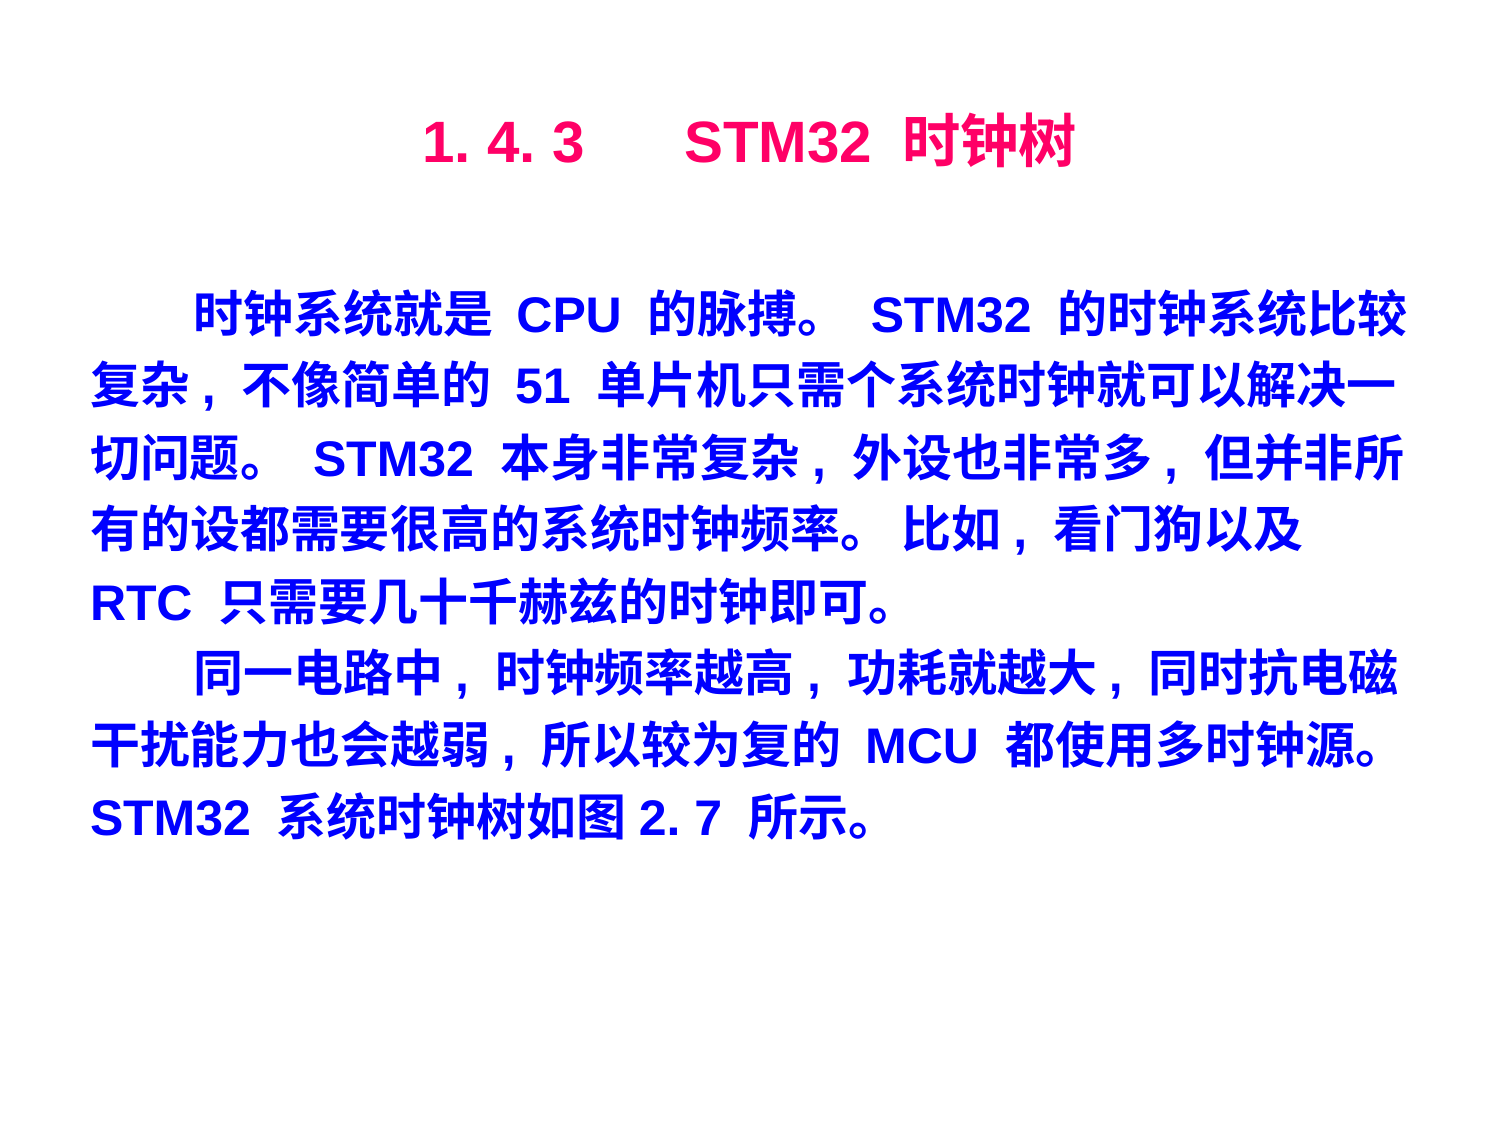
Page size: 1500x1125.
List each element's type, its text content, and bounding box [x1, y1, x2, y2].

title 1. 4. 3 STM32 时钟树 [75, 45, 1425, 233]
list 时钟系统就是 CPU 的脉搏。 STM32 的时钟系统比较复杂, 不像简单的 51 单片机只需个系统时钟就可以解决一切问题。 STM32 本身非常复杂, 外设也非常多, 但并非所有的设都需要很高的系统时钟频率。 比如, 看门狗以及 RTC 只需要几十千赫兹的时钟即可。 同一电路中, 时钟频率越高, 功耗就越大, 同时抗电磁干扰能力也会越弱, 所以较为复的 MCU 都使用多时钟源。 STM32 系统时钟树如图2. 7 所示。 [75, 262, 1425, 1005]
